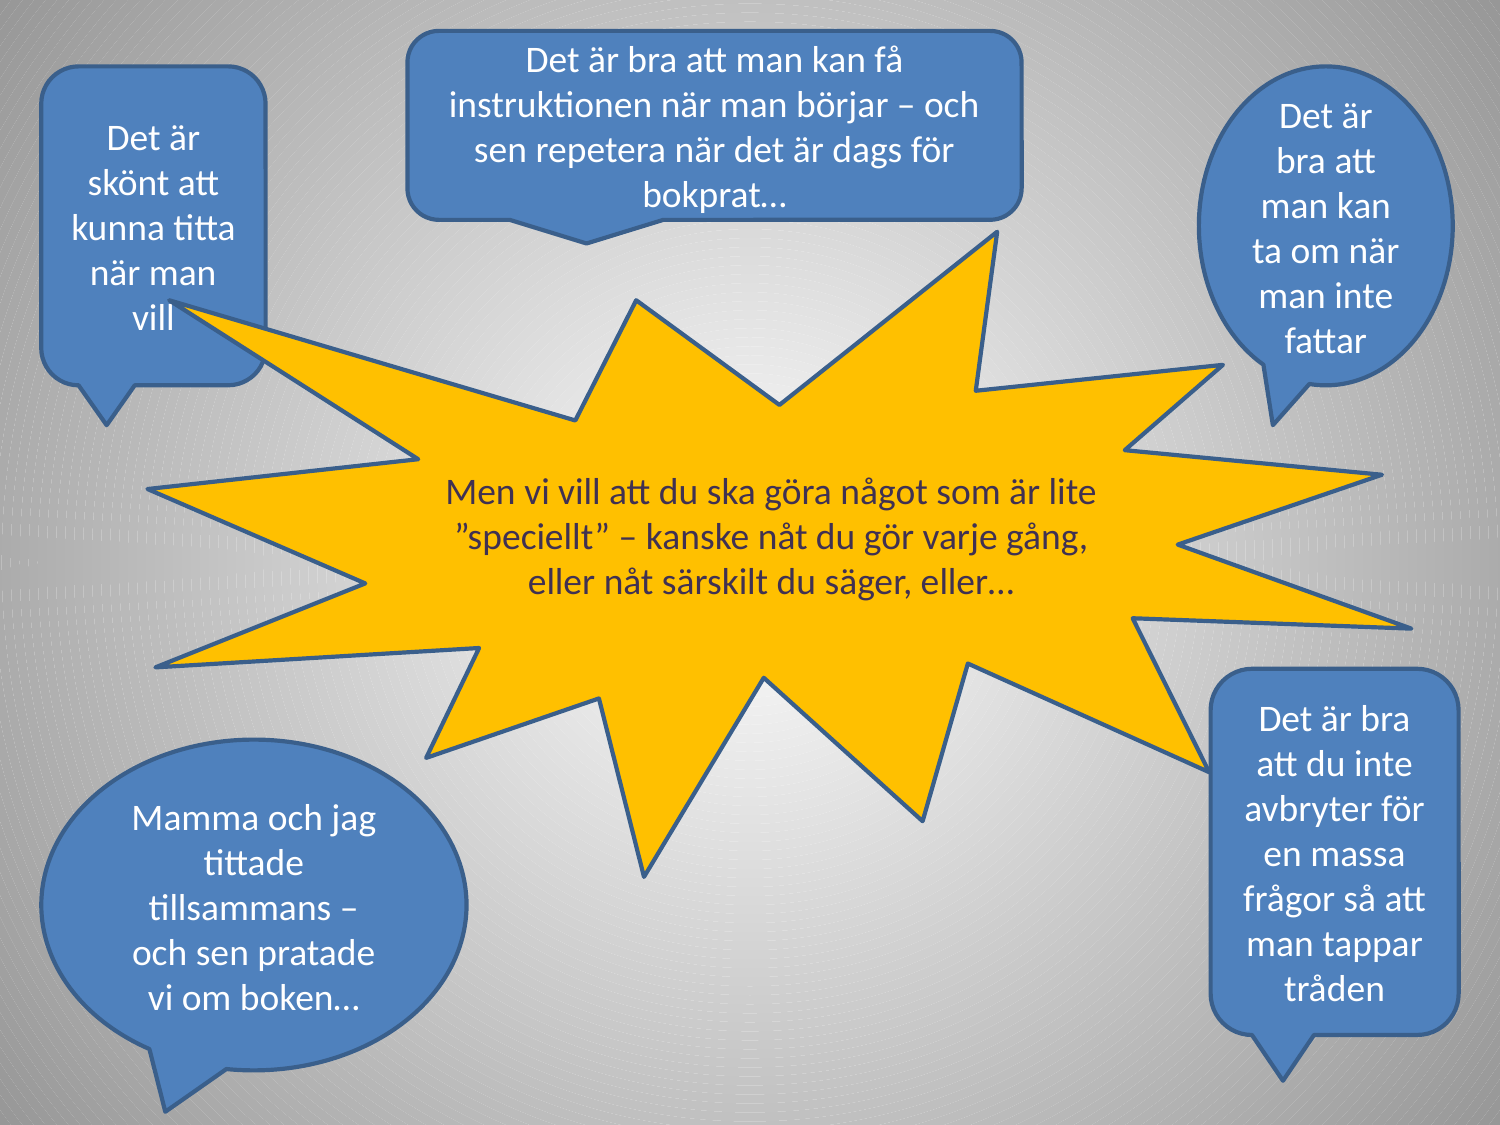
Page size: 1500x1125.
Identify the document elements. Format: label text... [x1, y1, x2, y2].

text_box Men vi vill att du ska göra något som är lite ”speciellt” – kanske nåt du gör varje gång, eller nåt särskilt du säger, eller… [145, 229, 1414, 879]
text_box Det är bra att man kan ta om när man inte fattar [1196, 64, 1455, 428]
text_box Mamma och jag tittade tillsammans – och sen pratade vi om boken… [39, 737, 469, 1114]
text_box Det är bra att du inte avbryter för en massa frågor så att man tappar tråden [1208, 666, 1461, 1083]
text_box Det är bra att man kan få instruktionen när man börjar – och sen repetera när det är dags för bokprat… [405, 28, 1024, 246]
text_box Det är skönt att kunna titta när man vill [39, 64, 268, 428]
